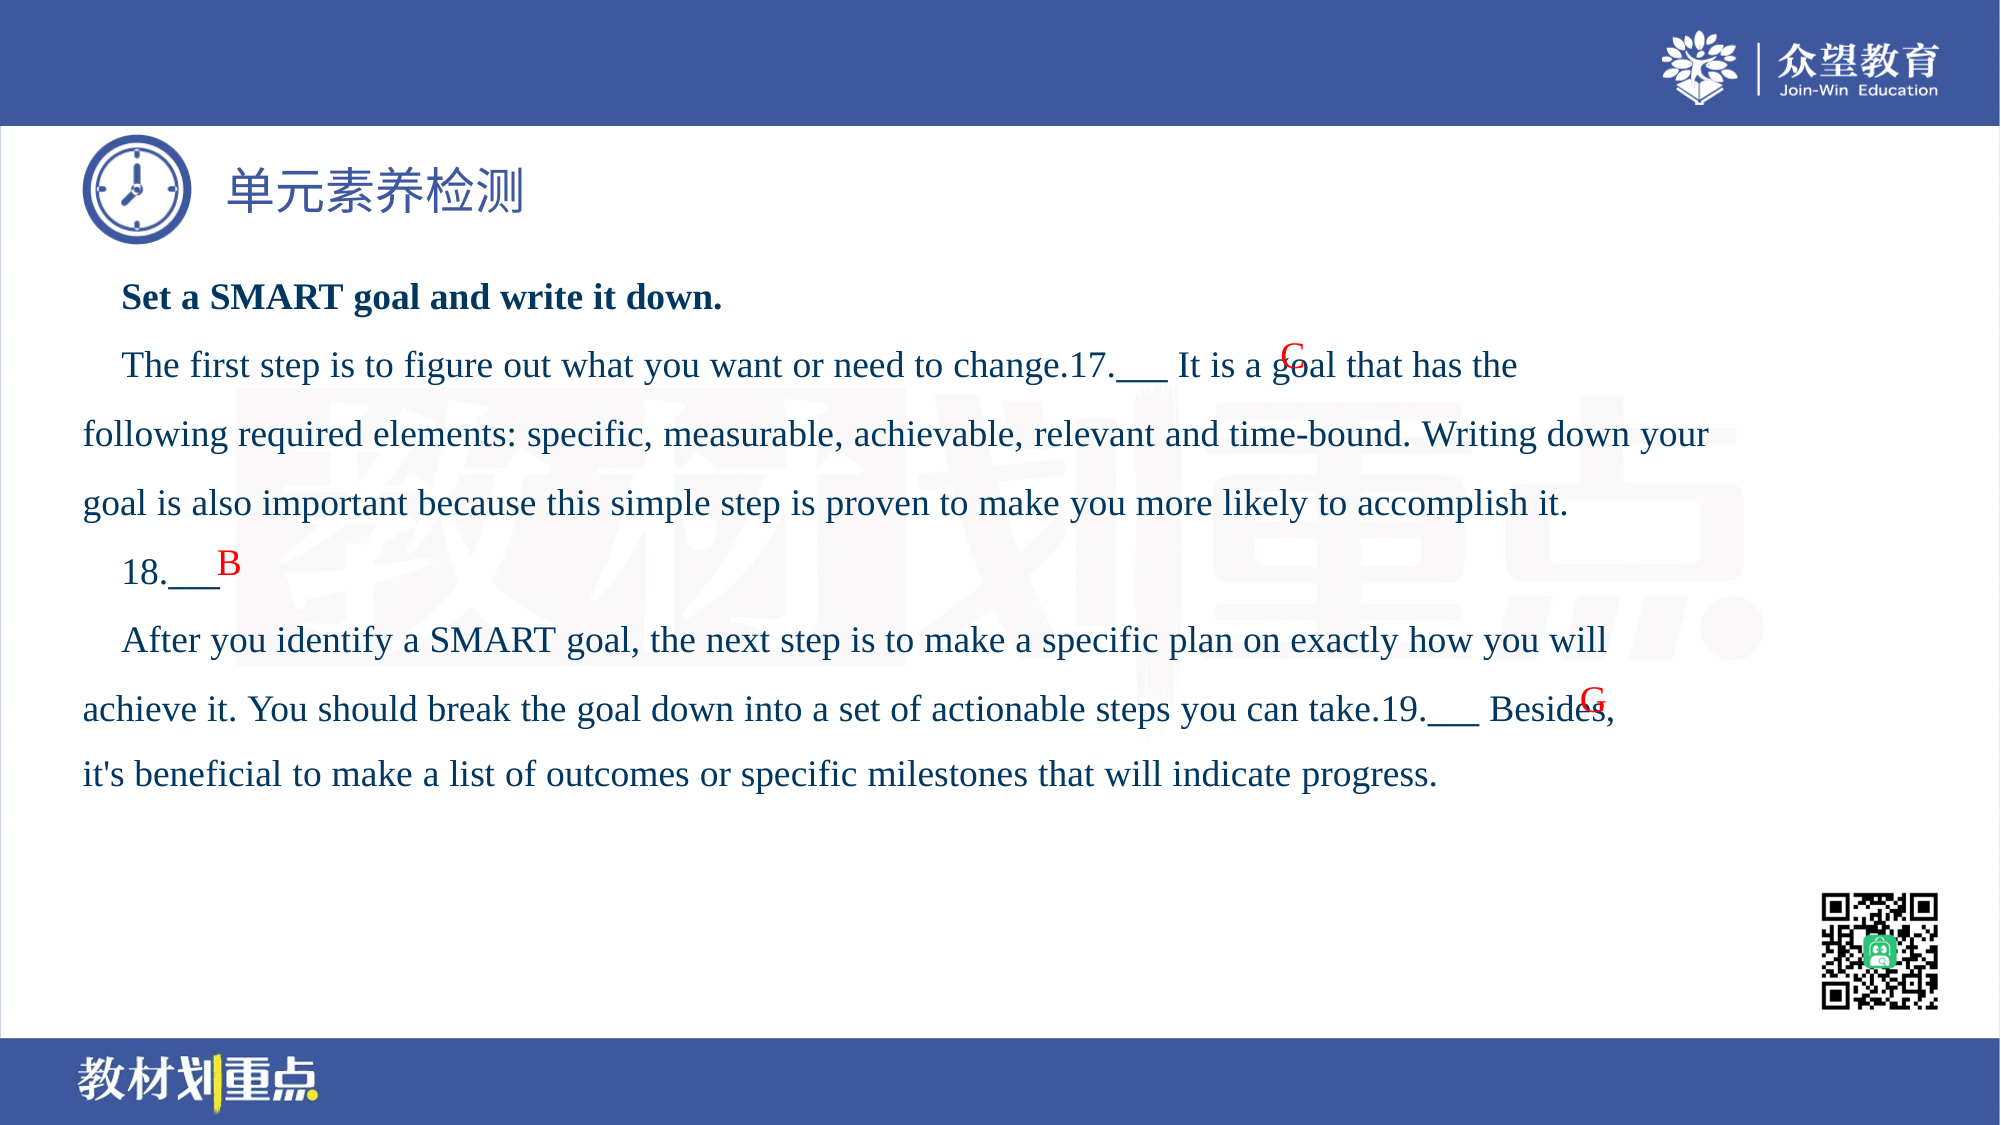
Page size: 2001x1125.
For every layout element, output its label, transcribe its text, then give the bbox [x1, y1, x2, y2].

text_box C [1266, 311, 1319, 370]
text_box Set a SMART goal and write it down. The first step is to figure out what you want or need to change.17.___ It is a goal that has the following required elements: specific, measurable, achievable, relevant and time-bound. Writing down your goal is also important because this simple step is proven to make you more likely to accomplish it. 18.___ After you identify a SMART goal, the next step is to make a specific plan on exactly how you will achieve it. You should break the goal down into a set of actionable steps you can take.19.___ Besides, it's beneficial to make a list of outcomes or specific milestones that will indicate progress. [82, 248, 1817, 787]
text_box B [203, 517, 256, 577]
picture [0, 0, 2000, 1125]
text_box G [1566, 655, 1621, 714]
